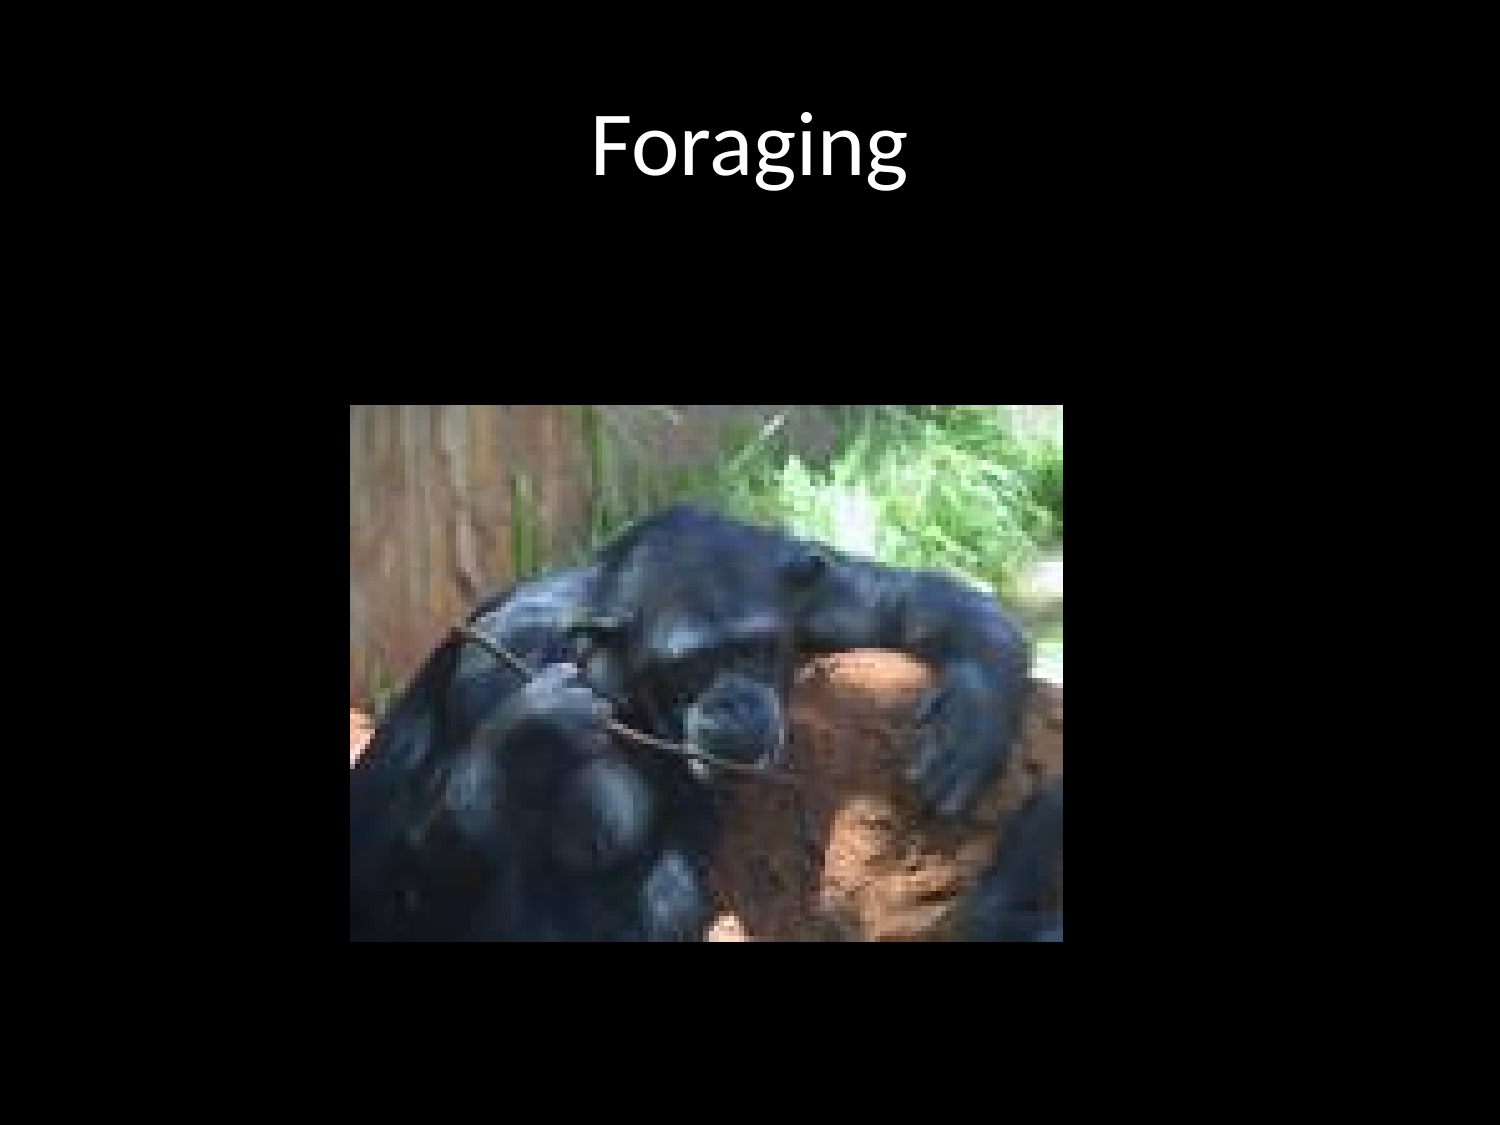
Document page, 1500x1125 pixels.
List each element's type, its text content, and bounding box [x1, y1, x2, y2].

title Foraging [75, 45, 1425, 233]
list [349, 405, 1063, 942]
